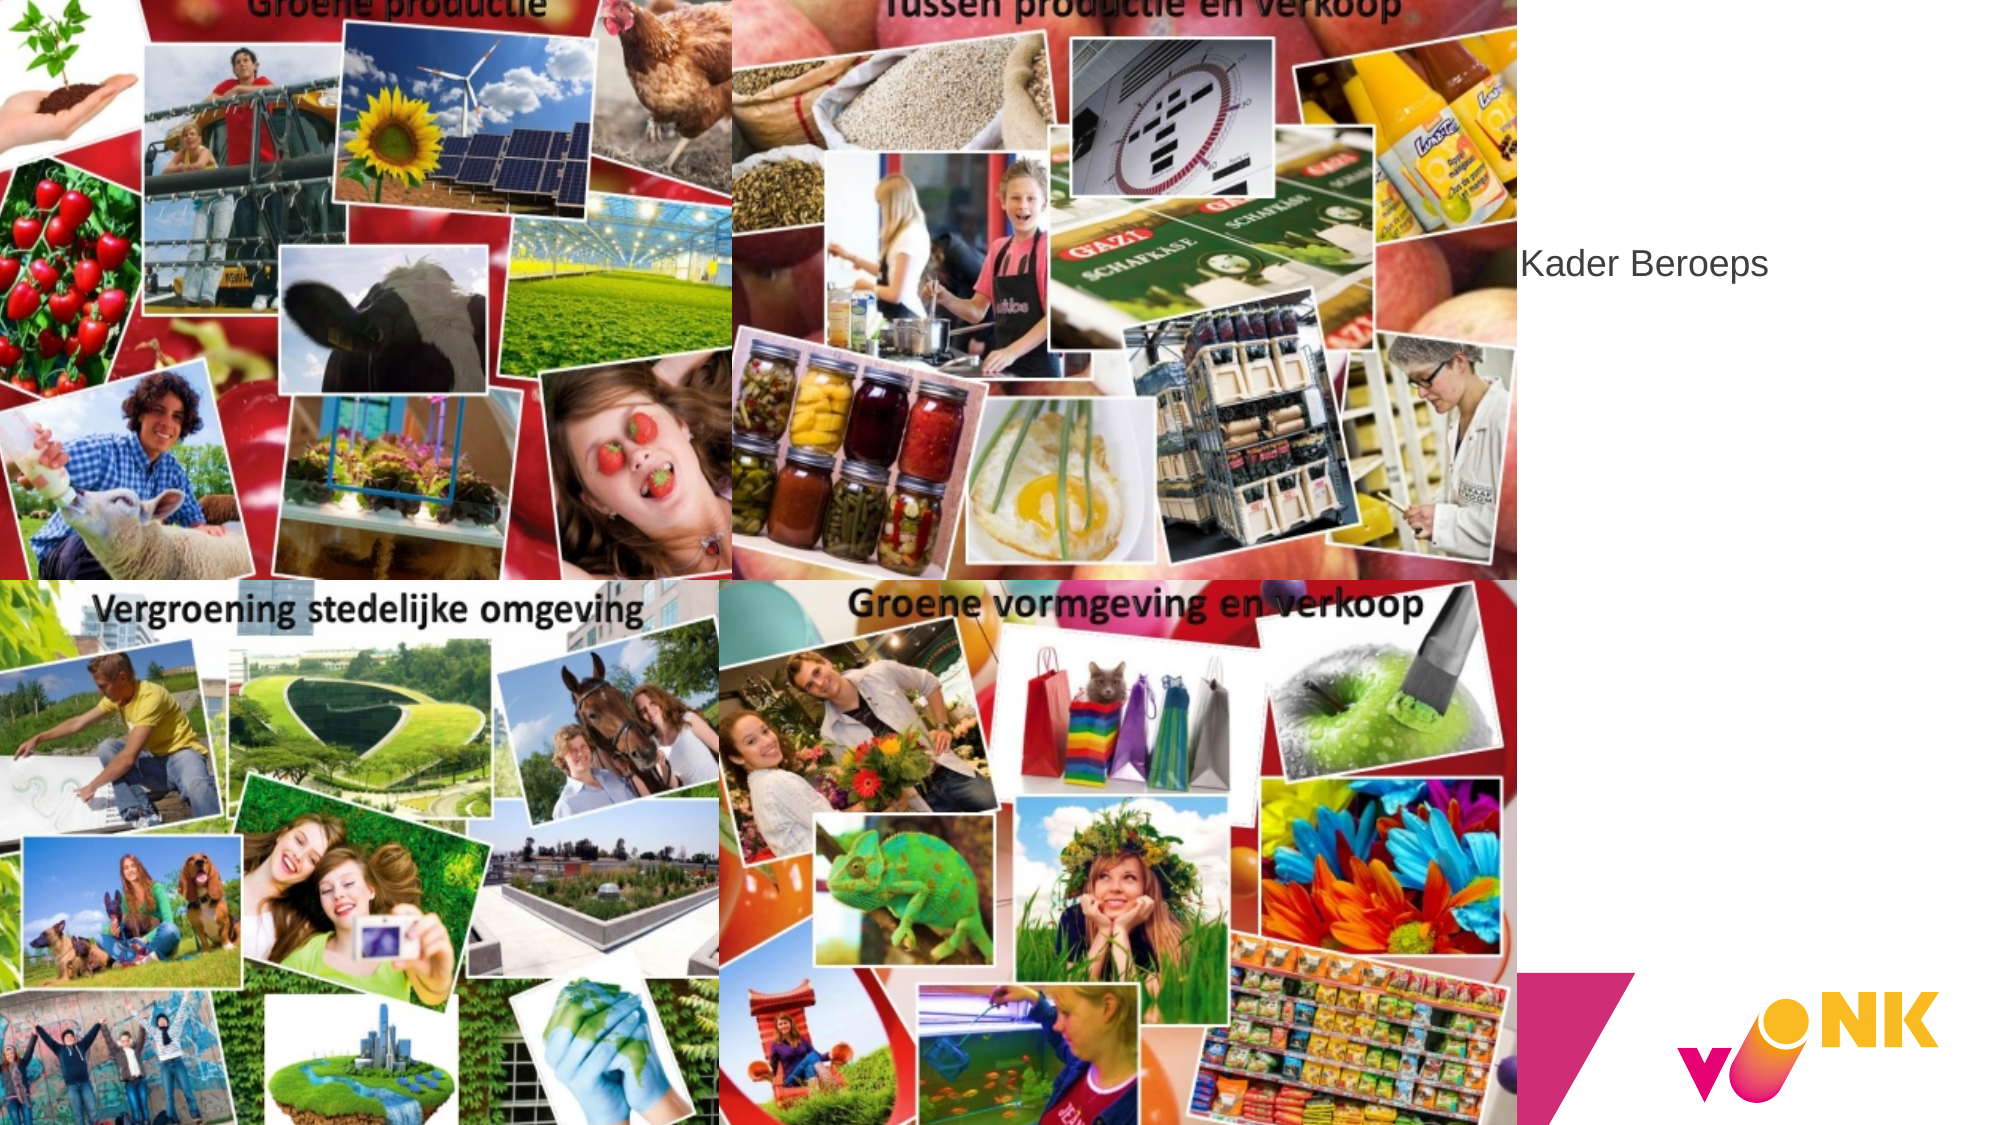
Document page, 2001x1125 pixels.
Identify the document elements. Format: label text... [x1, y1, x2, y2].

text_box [0, 0, 1517, 1125]
picture [1677, 992, 1939, 1103]
text_box Kader Beroeps [1517, 231, 2000, 292]
